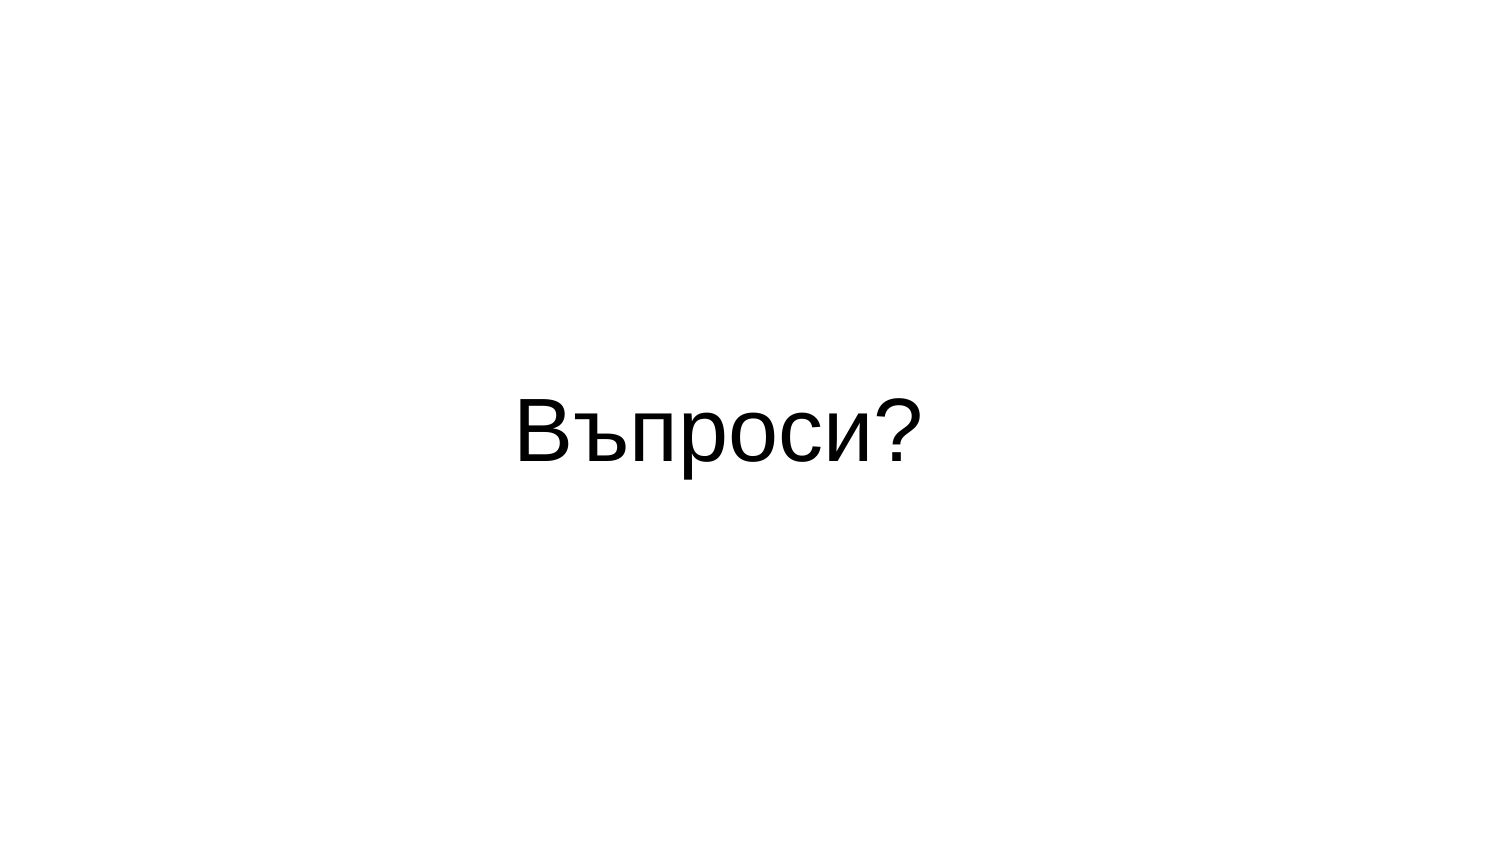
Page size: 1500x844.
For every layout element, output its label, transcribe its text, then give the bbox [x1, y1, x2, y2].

title Въпроси? [498, 356, 1002, 488]
